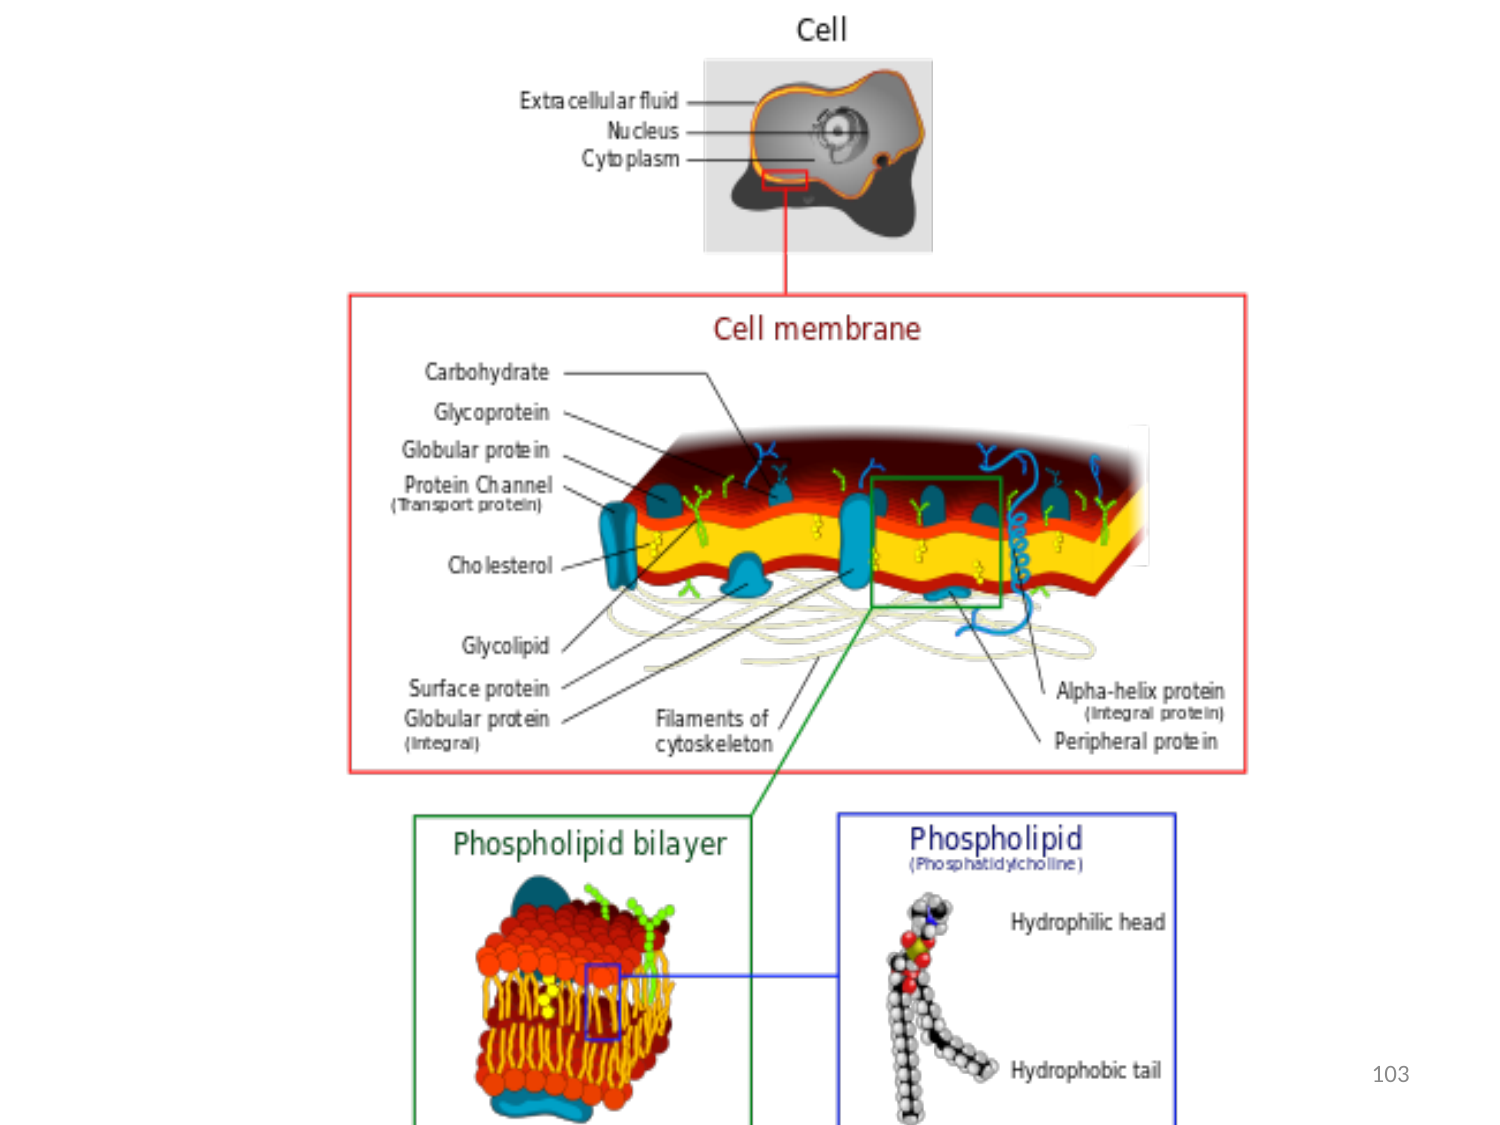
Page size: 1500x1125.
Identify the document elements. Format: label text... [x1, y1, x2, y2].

picture [336, 0, 1259, 1125]
slide_number 103 [1263, 1042, 1425, 1103]
